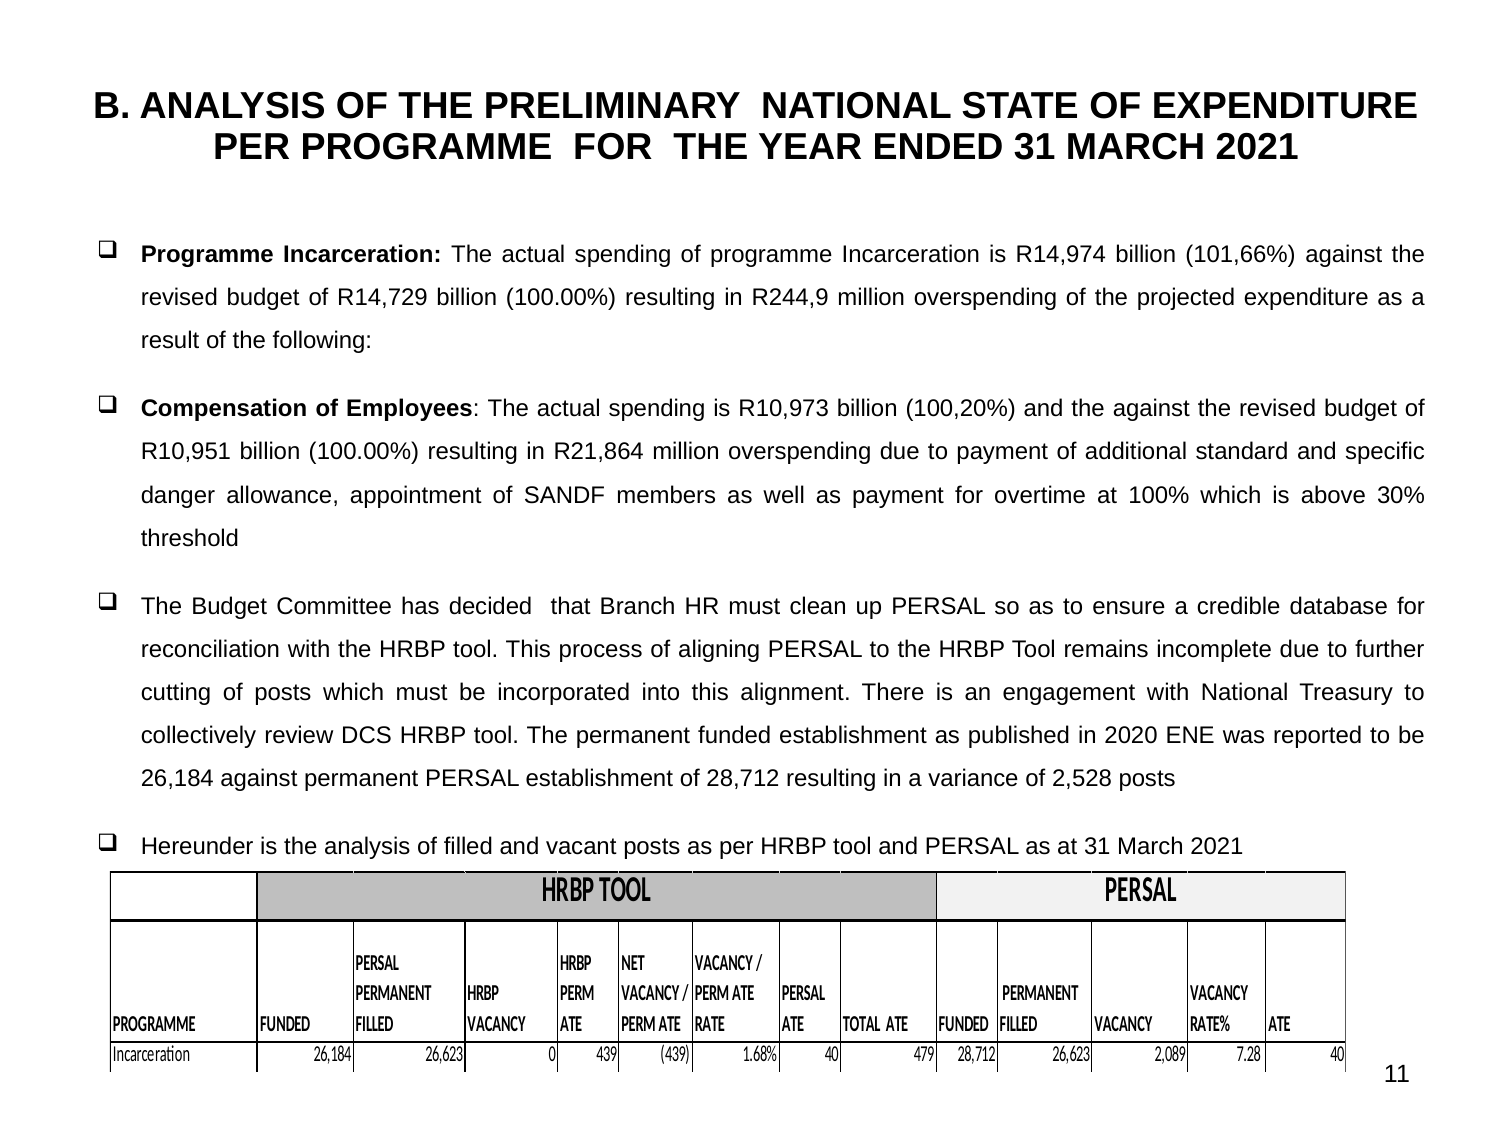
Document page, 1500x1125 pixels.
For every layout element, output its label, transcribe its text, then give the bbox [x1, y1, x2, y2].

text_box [109, 871, 1347, 1074]
text_box Programme Incarceration: The actual spending of programme Incarceration is R14,974 billion (101,66%) against the revised budget of R14,729 billion (100.00%) resulting in R244,9 million overspending of the projected expenditure as a result of the following: Compensation of Employees: The actual spending is R10,973 billion (100,20%) and the against the revised budget of R10,951 billion (100.00%) resulting in R21,864 million overspending due to payment of additional standard and specific danger allowance, appointment of SANDF members as well as payment for overtime at 100% which is above 30% threshold The Budget Committee has decided that Branch HR must clean up PERSAL so as to ensure a credible database for reconciliation with the HRBP tool. This process of aligning PERSAL to the HRBP Tool remains incomplete due to further cutting of posts which must be incorporated into this alignment. There is an engagement with National Treasury to collectively review DCS HRBP tool. The permanent funded establishment as published in 2020 ENE was reported to be 26,184 against permanent PERSAL establishment of 28,712 resulting in a variance of 2,528 posts Hereunder is the analysis of filled and vacant posts as per HRBP tool and PERSAL as at 31 March 2021 [97, 224, 1425, 1125]
text_box B. ANALYSIS OF THE PRELIMINARY NATIONAL STATE OF EXPENDITURE PER PROGRAMME FOR THE YEAR ENDED 31 MARCH 2021 [61, 86, 1452, 168]
text_box [0, 81, 1483, 146]
